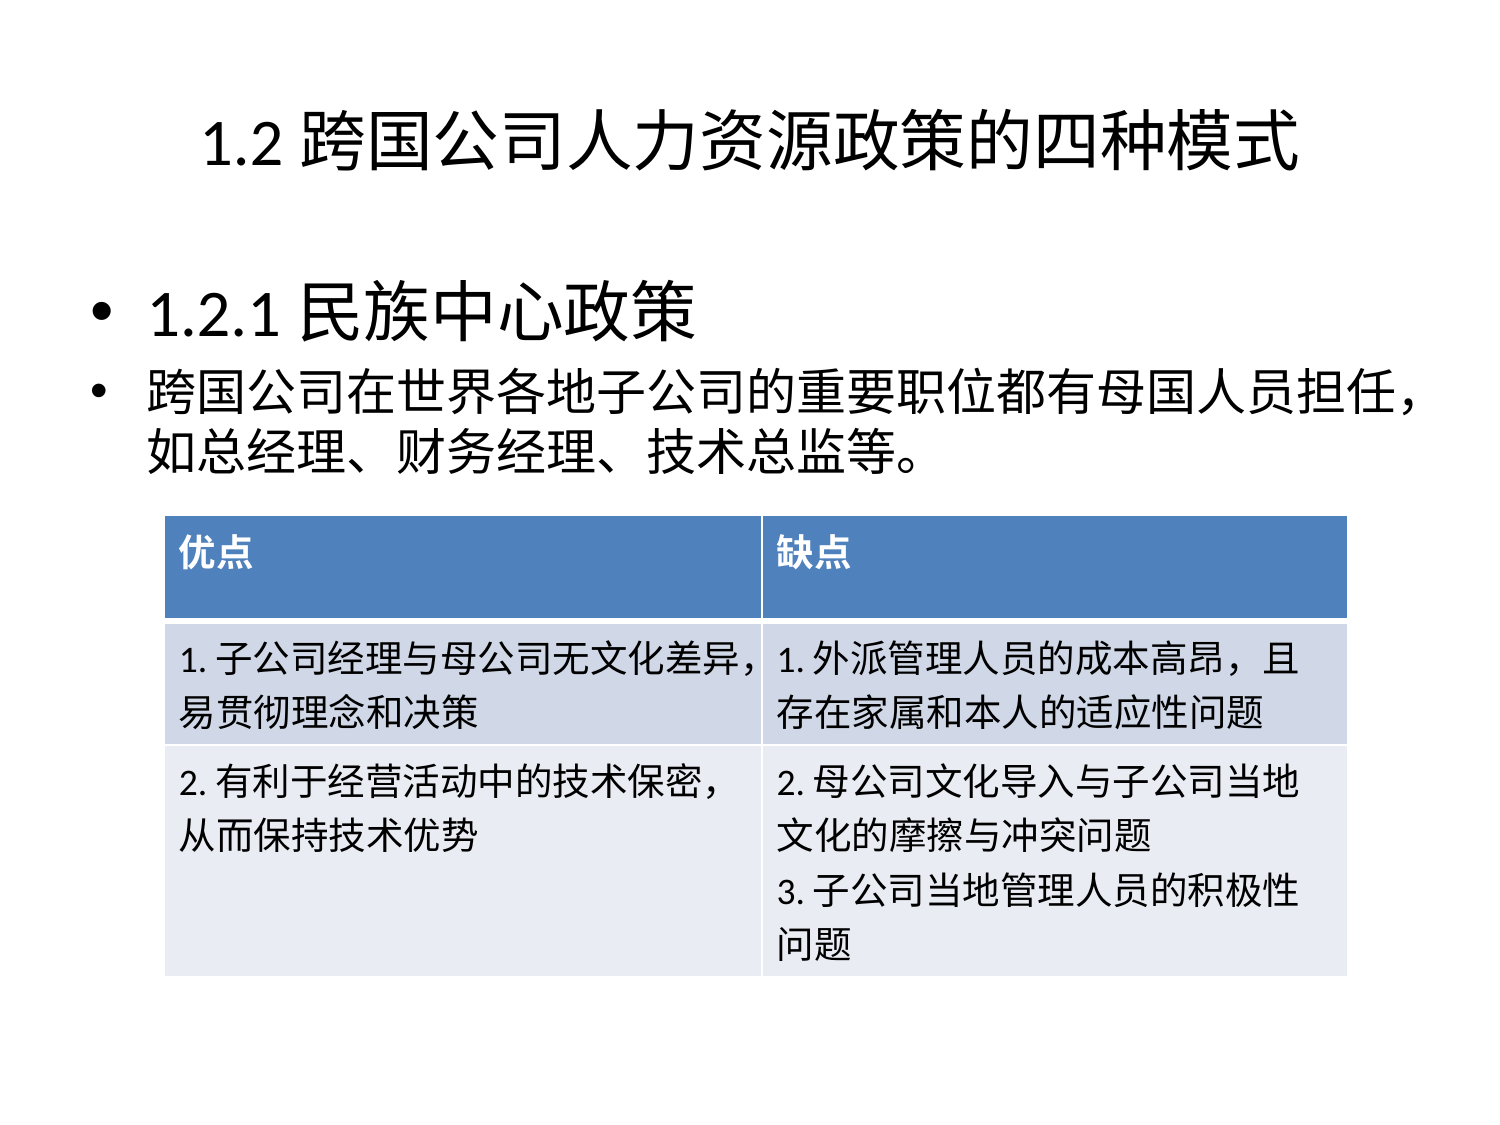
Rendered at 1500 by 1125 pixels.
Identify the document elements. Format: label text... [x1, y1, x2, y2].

table_cell 2.有利于经营活动中的技术保密，从而保持技术优势 [165, 746, 761, 976]
table_cell 1.外派管理人员的成本高昂，且存在家属和本人的适应性问题 [763, 624, 1347, 744]
table_cell 2.母公司文化导入与子公司当地文化的摩擦与冲突问题 3.子公司当地管理人员的积极性问题 [763, 746, 1347, 976]
table_header 缺点 [763, 516, 1347, 618]
list 1.2.1民族中心政策 跨国公司在世界各地子公司的重要职位都有母国人员担任，如总经理、财务经理、技术总监等。 [75, 262, 1425, 1005]
table_cell 1.子公司经理与母公司无文化差异，易贯彻理念和决策 [165, 624, 761, 744]
title 1.2跨国公司人力资源政策的四种模式 [75, 45, 1425, 233]
table_header 优点 [165, 516, 761, 618]
